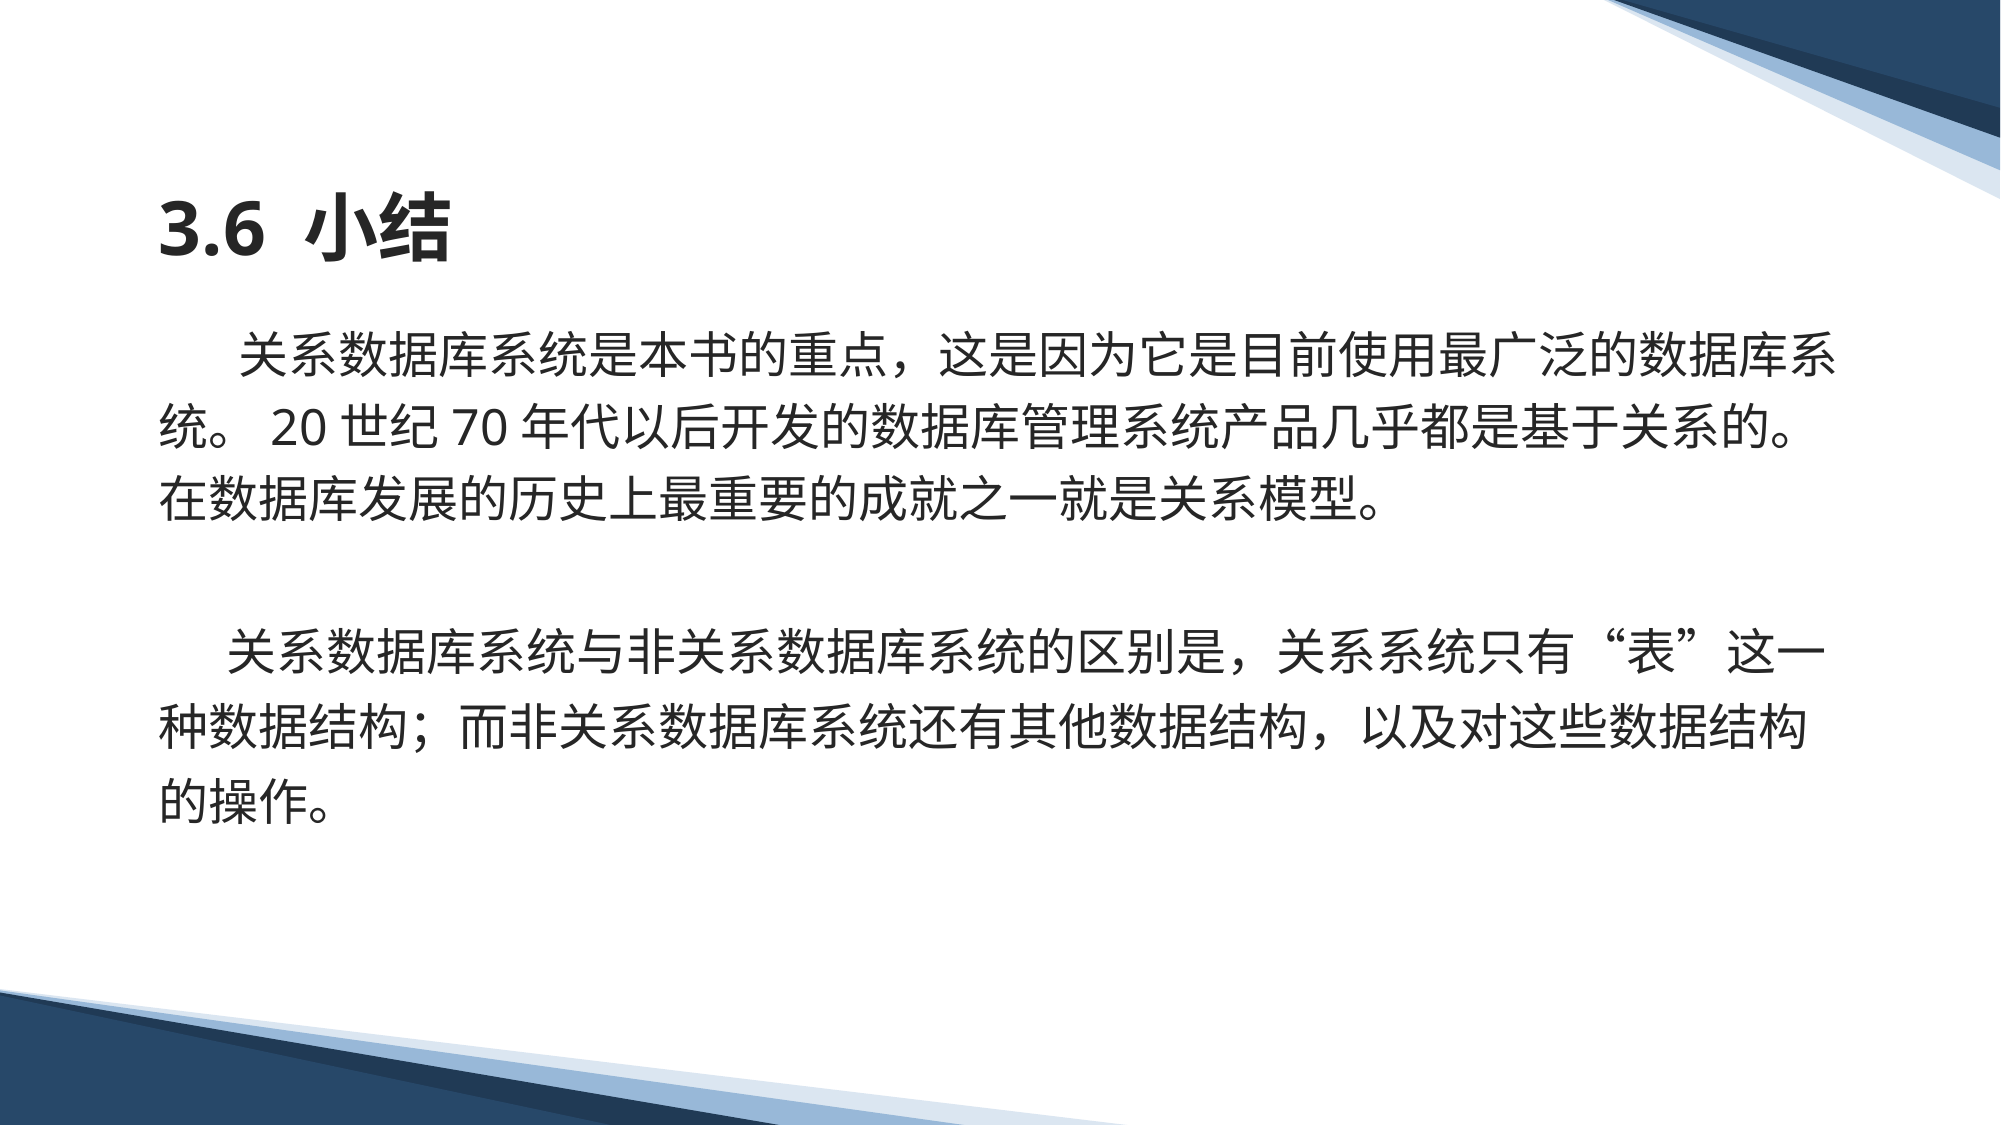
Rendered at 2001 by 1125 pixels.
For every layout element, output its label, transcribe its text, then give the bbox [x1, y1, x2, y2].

title 3.6 小结 [143, 54, 1857, 280]
text_box 关系数据库系统与非关系数据库系统的区别是，关系系统只有“表”这一种数据结构；而非关系数据库系统还有其他数据结构，以及对这些数据结构的操作。 [143, 598, 1857, 838]
list 关系数据库系统是本书的重点，这是因为它是目前使用最广泛的数据库系统。20世纪70年代以后开发的数据库管理系统产品几乎都是基于关系的。在数据库发展的历史上最重要的成就之一就是关系模型。 [143, 303, 1857, 578]
